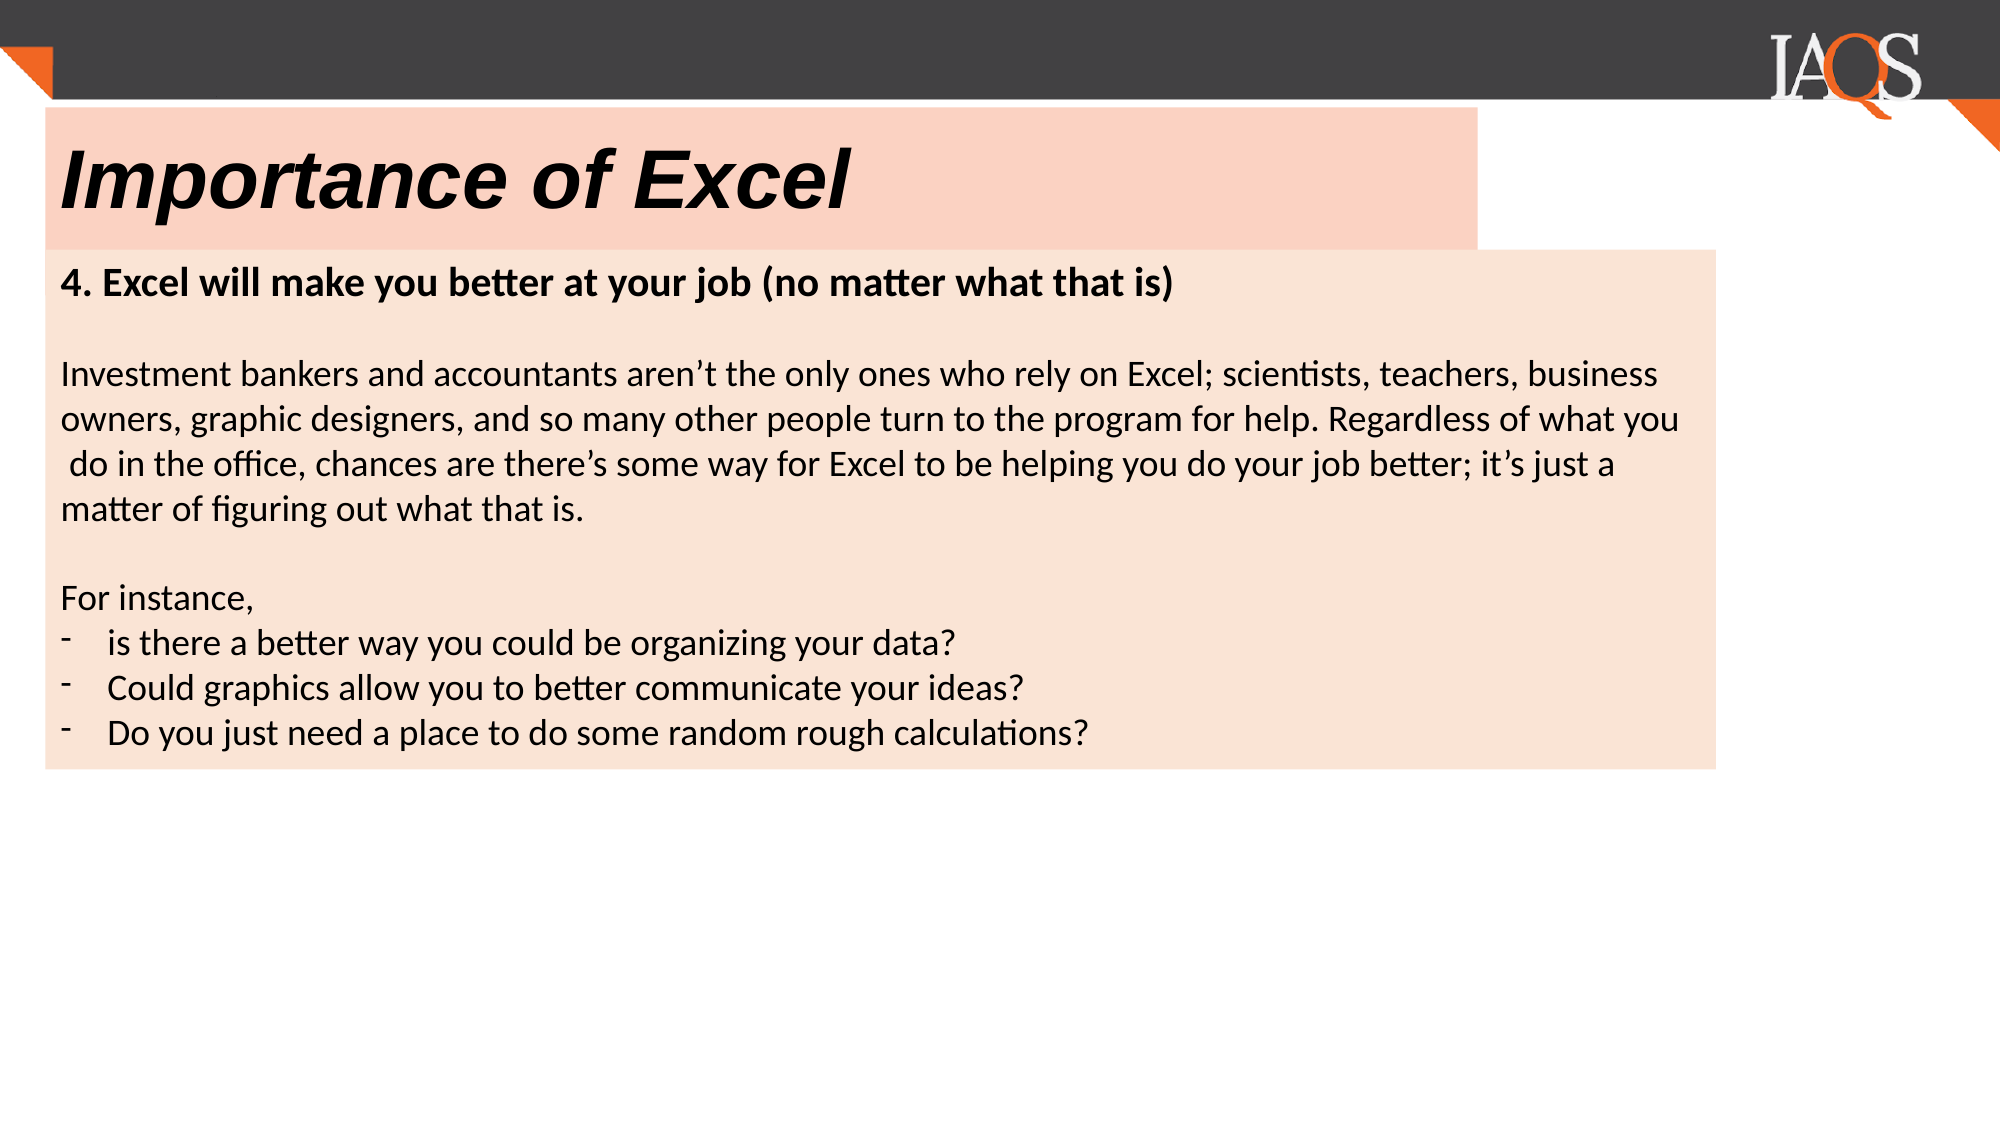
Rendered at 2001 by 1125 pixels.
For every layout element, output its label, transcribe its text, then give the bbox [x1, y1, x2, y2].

text_box . [214, 90, 220, 98]
picture [0, 0, 2000, 152]
title Importance of Excel [45, 107, 1478, 249]
text_box [45, 249, 1716, 770]
text_box 4. Excel will make you better at your job (no matter what that is) Investment bankers and accountants aren’t the only ones who rely on Excel; scientists, teachers, business owners, graphic designers, and so many other people turn to the program for help. Regardless of what you do in the office, chances are there’s some way for Excel to be helping you do your job better; it’s just a matter of figuring out what that is. For instance, is there a better way you could be organizing your data? Could graphics allow you to better communicate your ideas? Do you just need a place to do some random rough calculations? [58, 252, 1685, 754]
